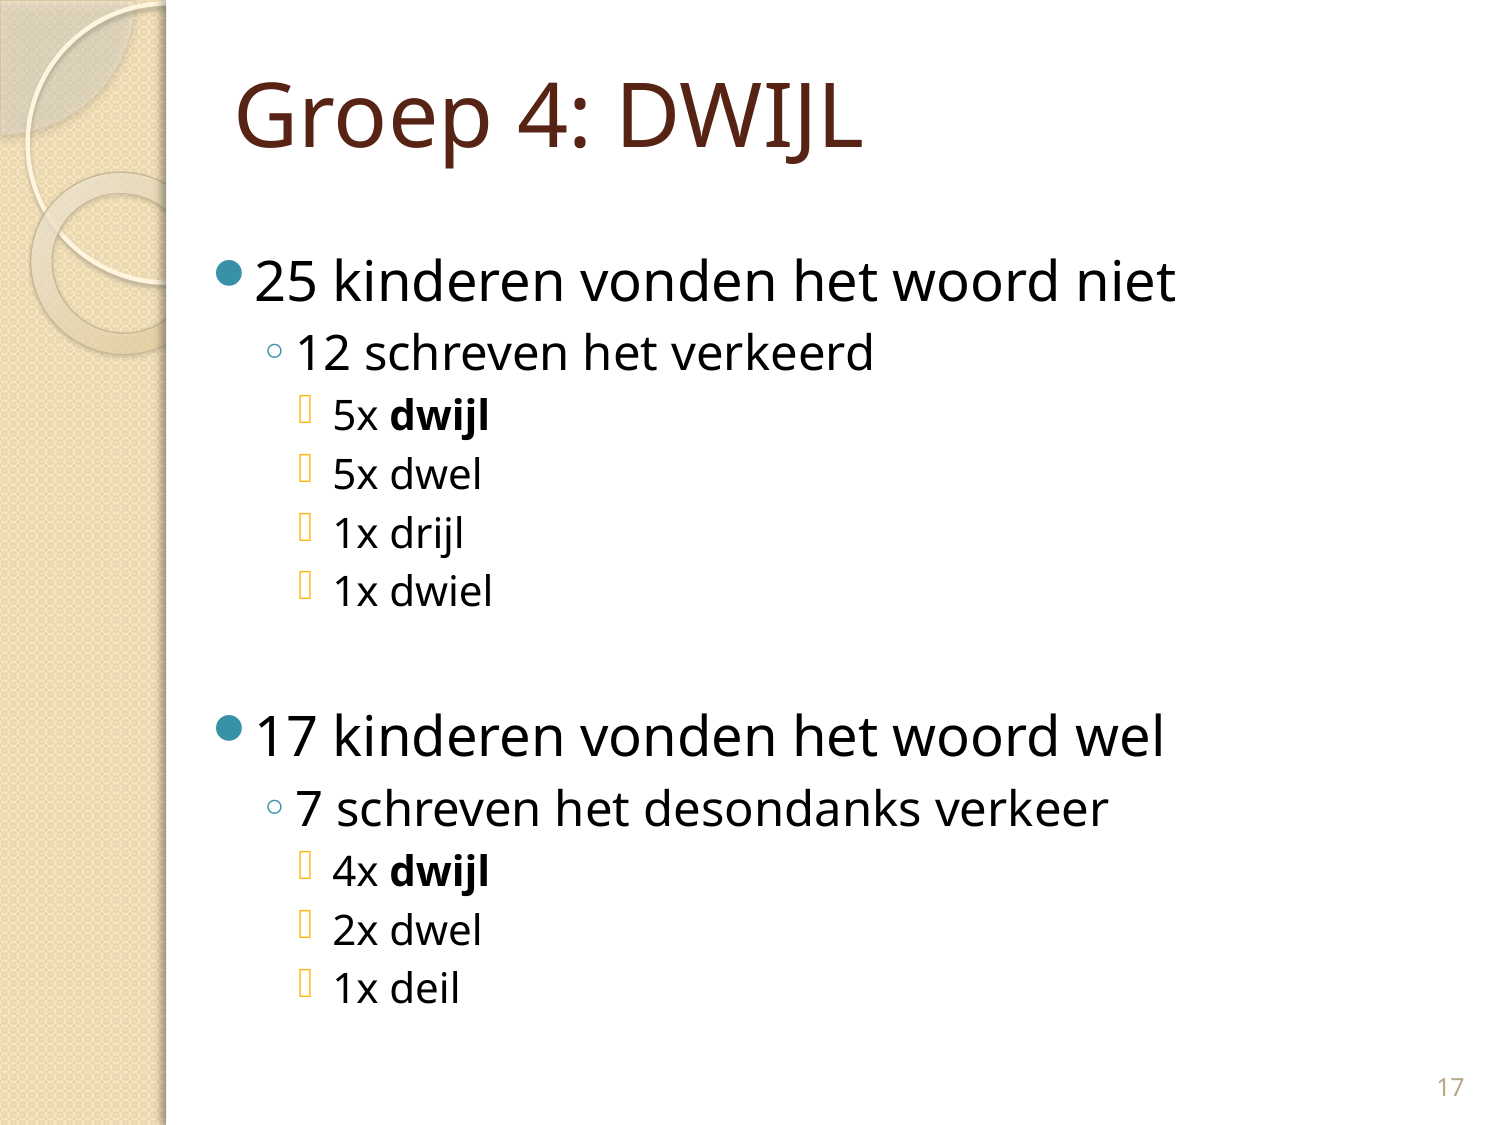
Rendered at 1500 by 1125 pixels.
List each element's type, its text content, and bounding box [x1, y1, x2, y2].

slide_number 17 [1413, 1034, 1488, 1113]
list 25 kinderen vonden het woord niet 12 schreven het verkeerd 5x dwijl 5x dwel 1x drijl 1x dwiel 17 kinderen vonden het woord wel 7 schreven het desondanks verkeer 4x dwijl 2x dwel 1x deil [185, 237, 1466, 1025]
title Groep 4: DWIJL [218, 17, 1449, 206]
